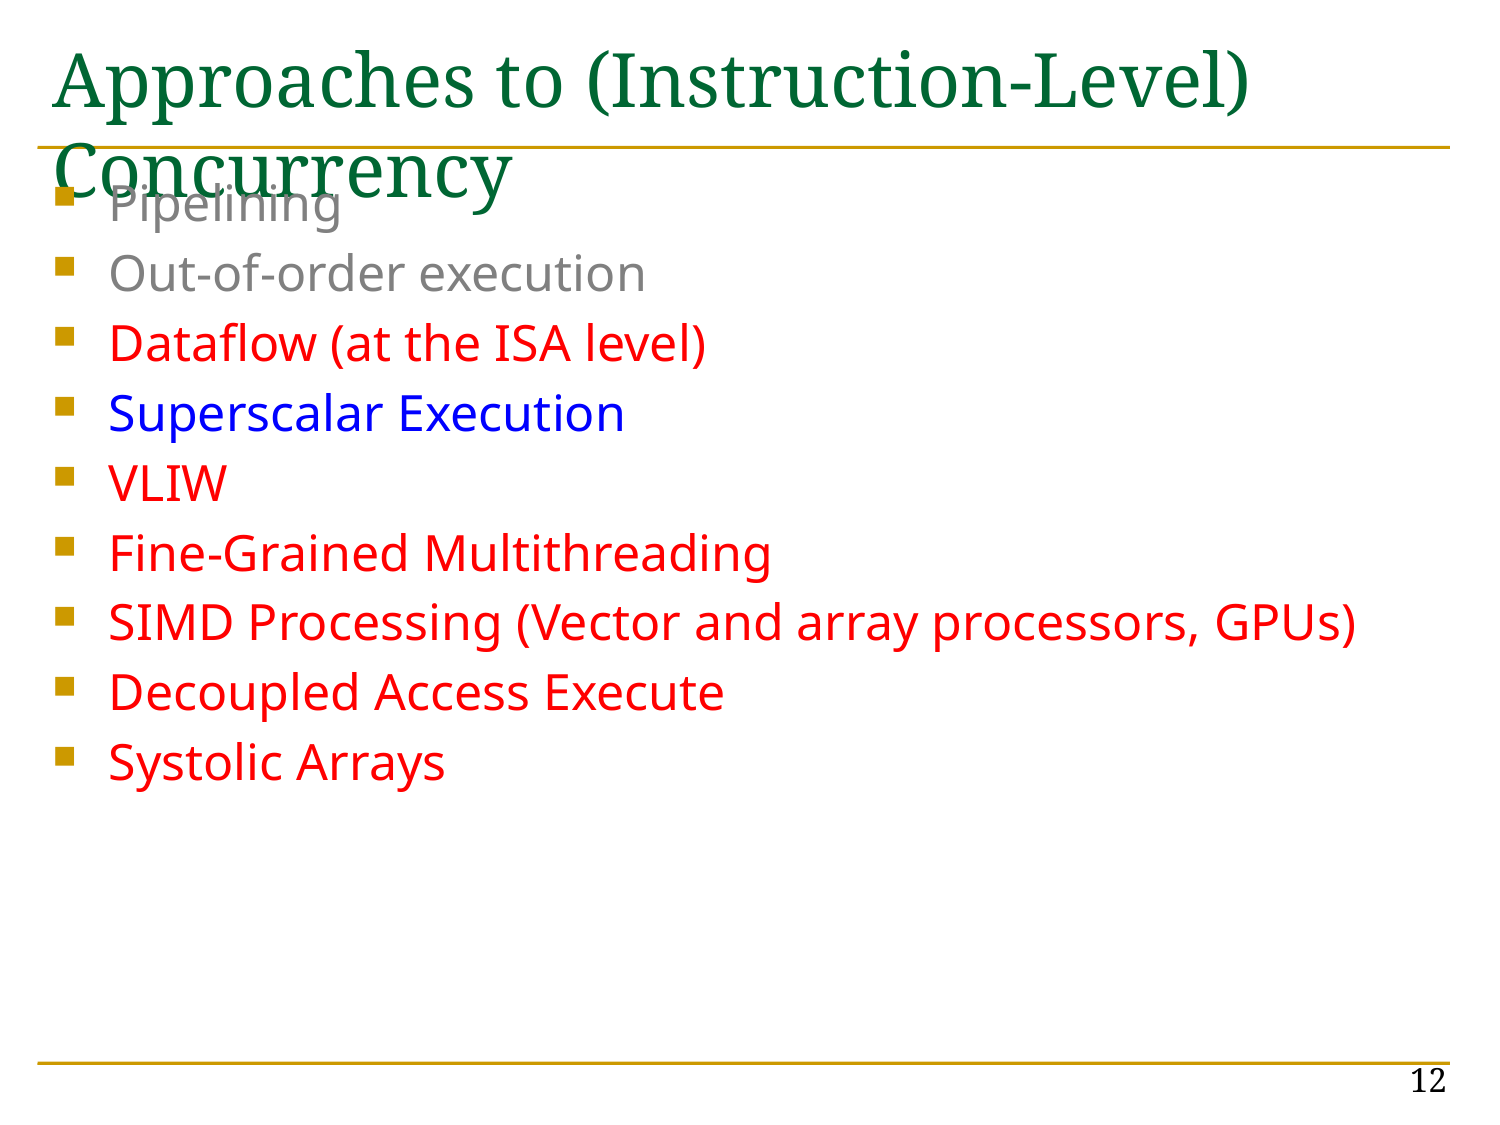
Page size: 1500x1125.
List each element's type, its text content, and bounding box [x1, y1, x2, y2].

list Pipelining Out-of-order execution Dataflow (at the ISA level) Superscalar Execution VLIW Fine-Grained Multithreading SIMD Processing (Vector and array processors, GPUs) Decoupled Access Execute Systolic Arrays [37, 163, 1450, 1016]
title Approaches to (Instruction-Level) Concurrency [37, 24, 1500, 200]
slide_number 12 [1111, 1036, 1462, 1112]
